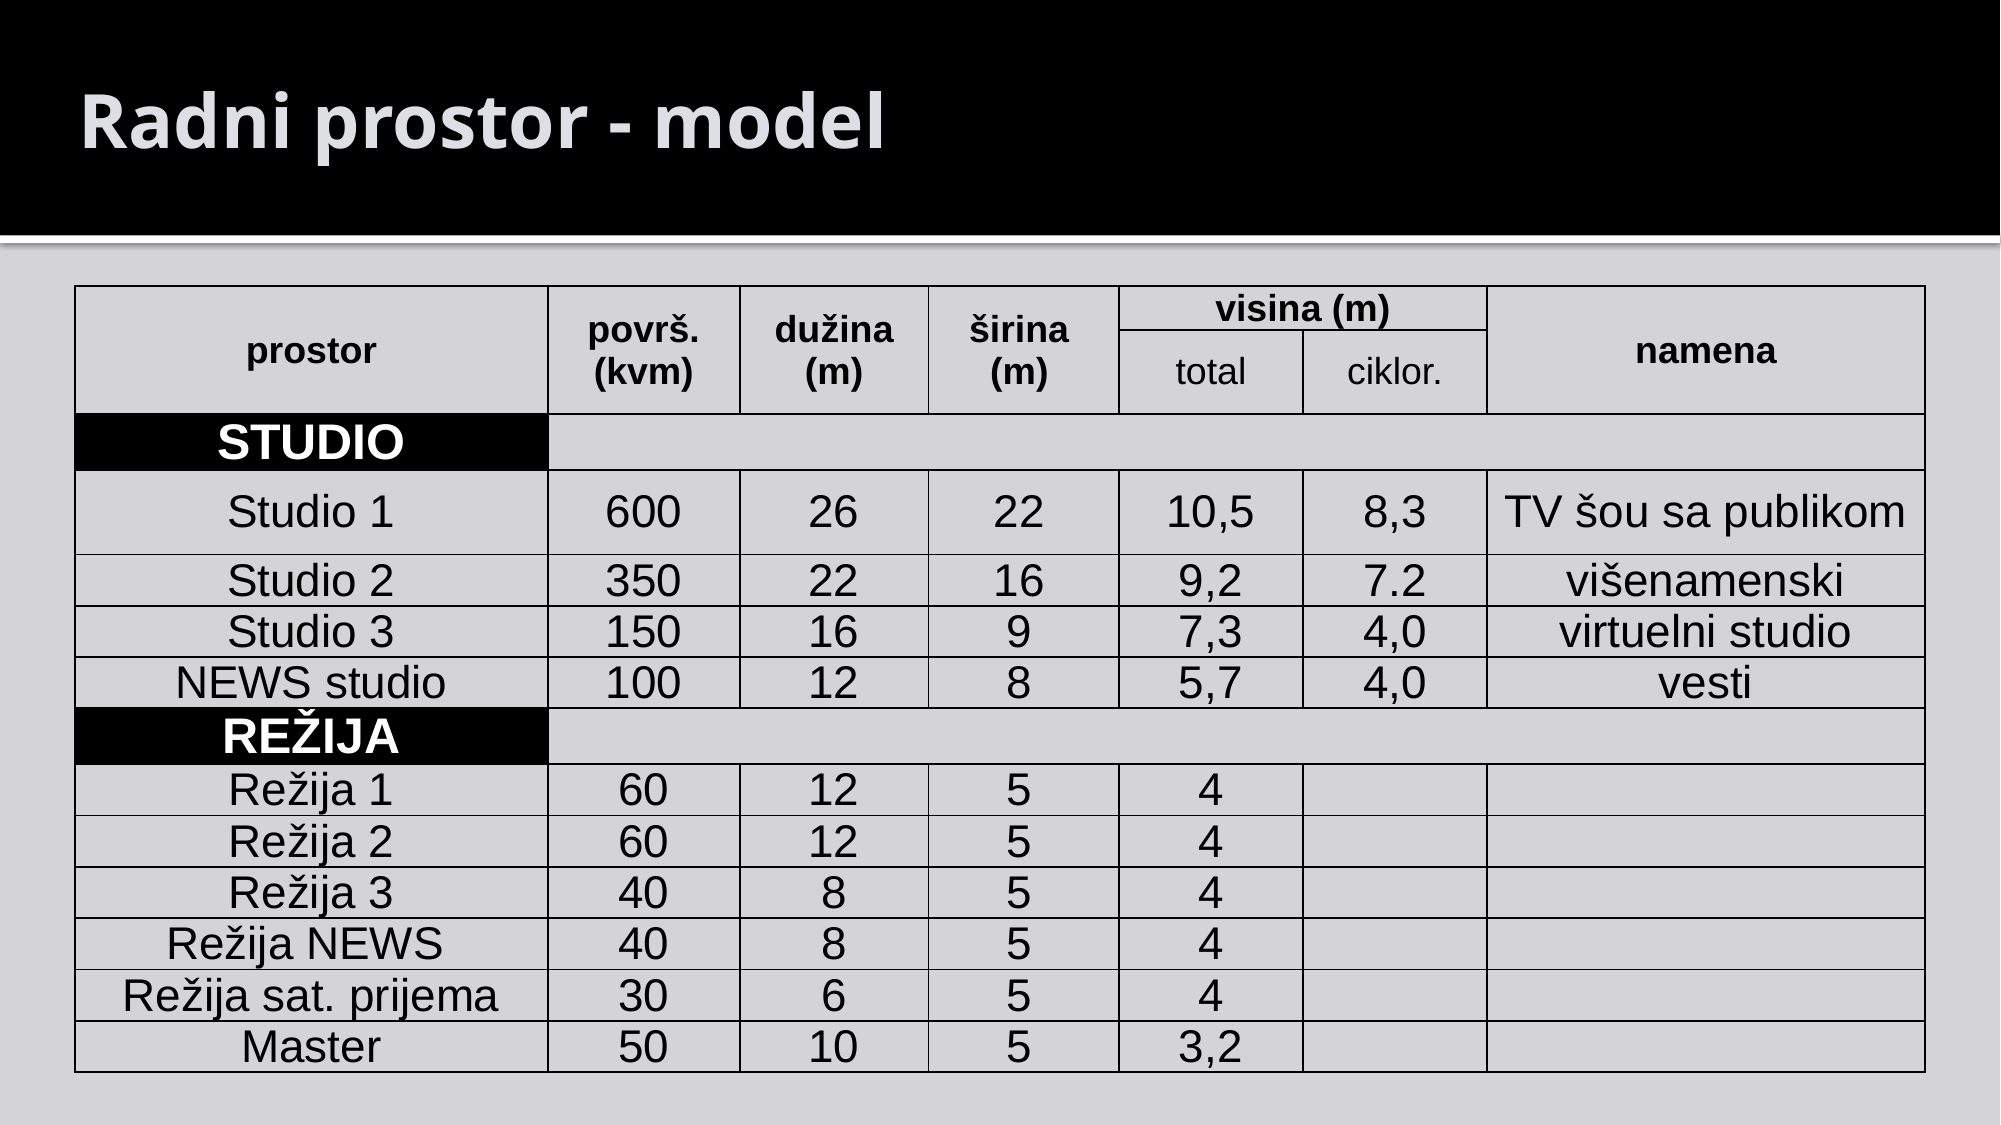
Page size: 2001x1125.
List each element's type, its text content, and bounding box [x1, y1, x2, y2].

table_cell Studio 1 [76, 471, 547, 554]
table_cell 5 [929, 1022, 1118, 1071]
table_cell ciklor. [1304, 331, 1486, 413]
table_cell 12 [741, 658, 928, 707]
table_cell 4 [1120, 970, 1302, 1020]
table_cell [549, 709, 1924, 763]
table_cell 5 [929, 868, 1118, 917]
table_cell 7,3 [1120, 607, 1302, 656]
table_cell 30 [549, 970, 739, 1020]
table_cell [1488, 816, 1924, 866]
table_cell 60 [549, 765, 739, 815]
table_header površ. (kvm) [549, 287, 739, 413]
table_cell STUDIO [76, 415, 547, 469]
table_header visina (m) [1120, 287, 1486, 329]
table_header dužina (m) [741, 287, 928, 413]
table_cell virtuelni studio [1488, 607, 1924, 656]
table_cell Režija sat. prijema [76, 970, 547, 1020]
table_cell 600 [549, 471, 739, 554]
table_cell [1304, 919, 1486, 969]
table_cell Režija NEWS [76, 919, 547, 969]
table_cell 16 [929, 555, 1118, 605]
table_cell 4 [1120, 919, 1302, 969]
table_cell 8 [929, 658, 1118, 707]
table_cell 8 [741, 919, 928, 969]
table_cell [1304, 1022, 1486, 1071]
table_cell Studio 2 [76, 555, 547, 605]
table_cell Režija 2 [76, 816, 547, 866]
table_cell 150 [549, 607, 739, 656]
table_cell 4 [1120, 816, 1302, 866]
table_cell [1488, 765, 1924, 815]
table_cell 4 [1120, 765, 1302, 815]
table_cell 8 [741, 868, 928, 917]
table_cell [1304, 816, 1486, 866]
table_cell total [1120, 331, 1302, 413]
table_cell 5 [929, 919, 1118, 969]
table_header namena [1488, 287, 1924, 413]
table_cell 5 [929, 816, 1118, 866]
table_cell 50 [549, 1022, 739, 1071]
table_cell 5 [929, 765, 1118, 815]
table_cell 10,5 [1120, 471, 1302, 554]
table_cell [1304, 765, 1486, 815]
table_cell NEWS studio [76, 658, 547, 707]
table_cell [549, 415, 1924, 469]
table_cell 9,2 [1120, 555, 1302, 605]
table_cell 10 [741, 1022, 928, 1071]
table_cell 22 [929, 471, 1118, 554]
table_cell 22 [741, 555, 928, 605]
table_cell 16 [741, 607, 928, 656]
list [24, 237, 1950, 1125]
table_cell 5 [929, 970, 1118, 1020]
table_cell 12 [741, 765, 928, 815]
table_cell [1488, 919, 1924, 969]
table_cell [1488, 970, 1924, 1020]
table_cell 40 [549, 919, 739, 969]
table_cell Režija 3 [76, 868, 547, 917]
table_cell Režija 1 [76, 765, 547, 815]
table_header širina (m) [929, 287, 1118, 413]
table_cell 7.2 [1304, 555, 1486, 605]
table_cell višenamenski [1488, 555, 1924, 605]
table_cell 9 [929, 607, 1118, 656]
table_cell 4 [1120, 868, 1302, 917]
table_cell 350 [549, 555, 739, 605]
table_cell 40 [549, 868, 739, 917]
table_cell [1488, 1022, 1924, 1071]
table_cell 3,2 [1120, 1022, 1302, 1071]
table_cell 60 [549, 816, 739, 866]
table_cell 6 [741, 970, 928, 1020]
table_cell [1304, 868, 1486, 917]
table_cell 26 [741, 471, 928, 554]
table_cell [1488, 868, 1924, 917]
table_cell 100 [549, 658, 739, 707]
table_cell vesti [1488, 658, 1924, 707]
table_cell 5,7 [1120, 658, 1302, 707]
text_box Radni prostor - model [24, 12, 1650, 225]
table_header prostor [76, 287, 547, 413]
table_cell [1304, 970, 1486, 1020]
table_cell 4,0 [1304, 658, 1486, 707]
table_cell Master [76, 1022, 547, 1071]
table_cell 8,3 [1304, 471, 1486, 554]
table_cell TV šou sa publikom [1488, 471, 1924, 554]
table_cell 12 [741, 816, 928, 866]
table_cell Studio 3 [76, 607, 547, 656]
table_cell 4,0 [1304, 607, 1486, 656]
table_cell REŽIJA [76, 709, 547, 763]
